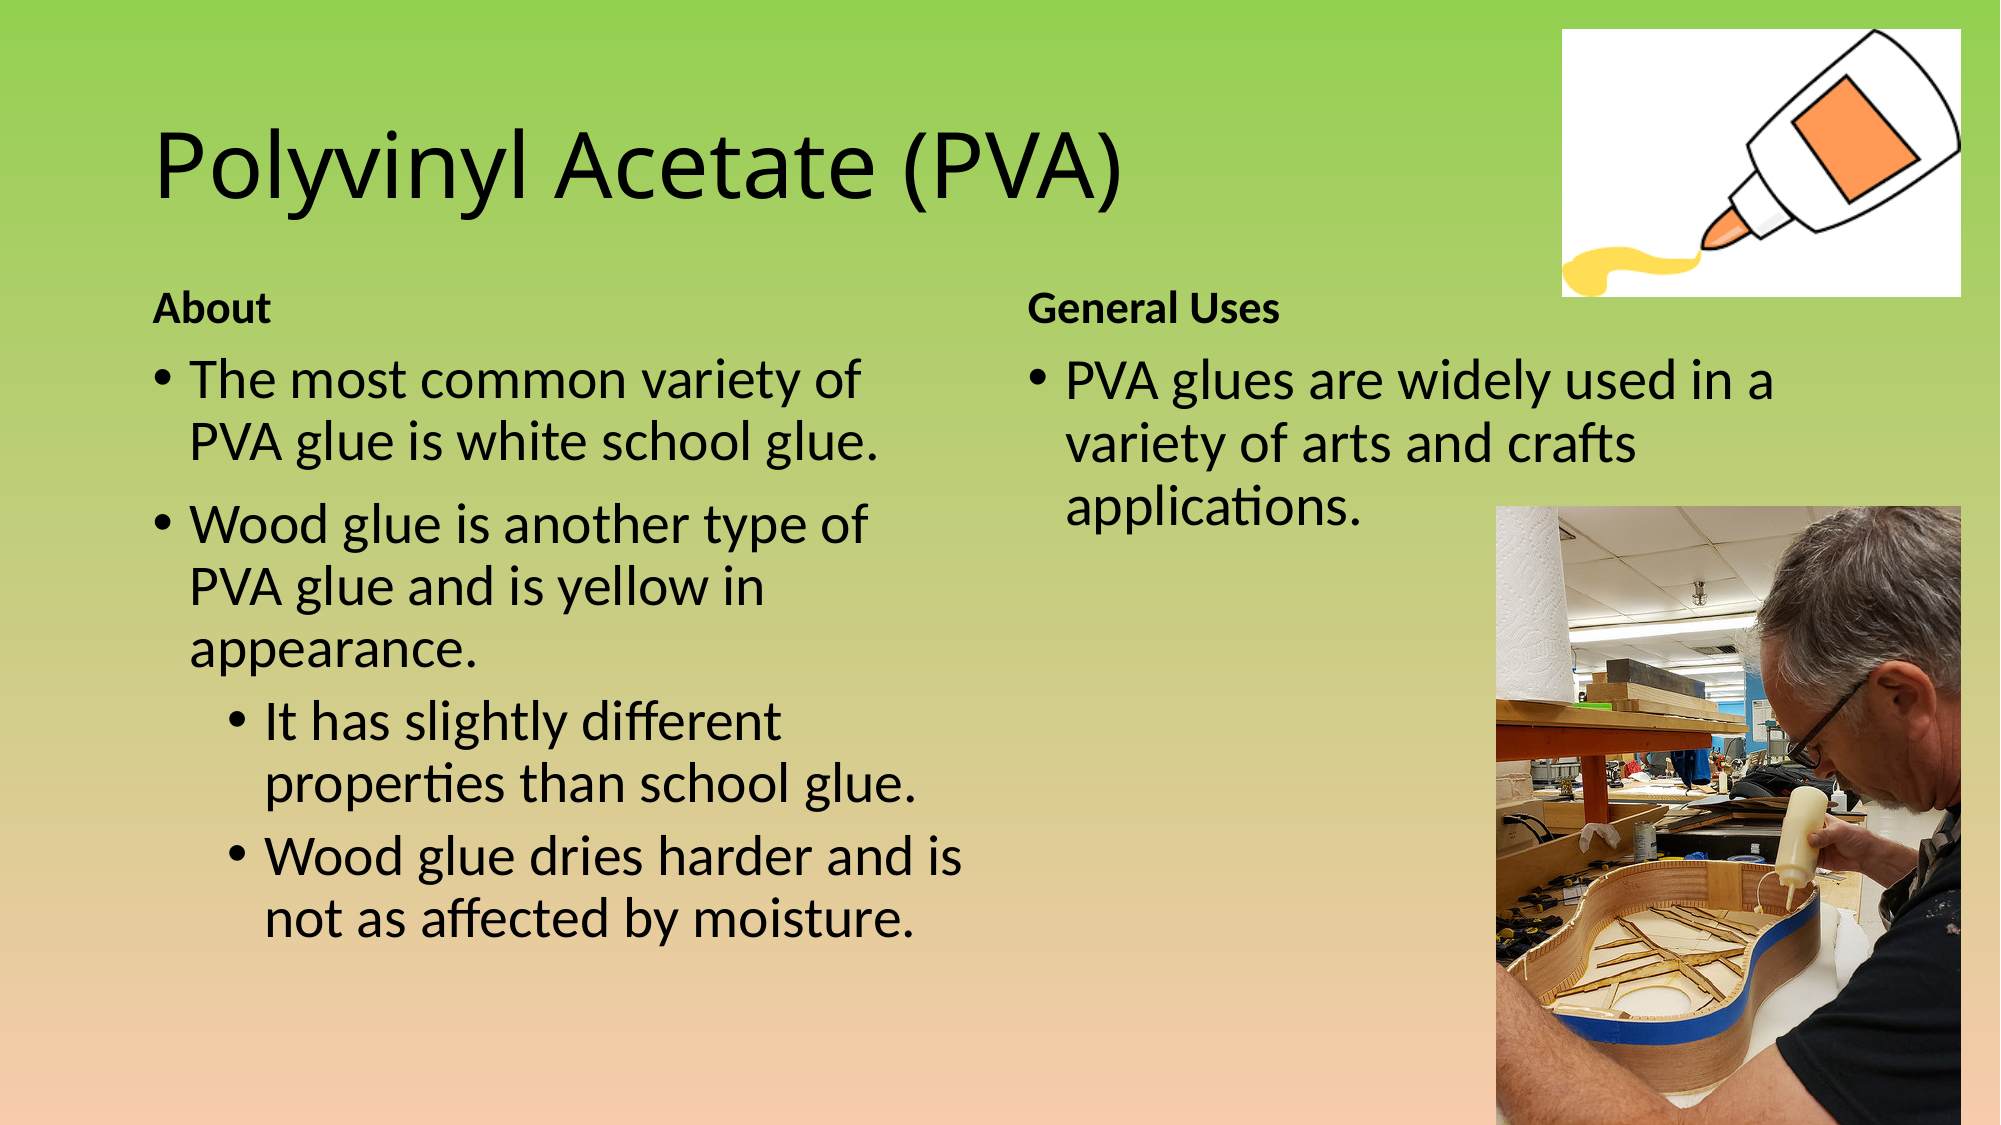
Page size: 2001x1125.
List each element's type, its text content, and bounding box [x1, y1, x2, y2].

picture [1496, 506, 1961, 1125]
list PVA glues are widely used in a variety of arts and crafts applications. [1012, 341, 1863, 1016]
picture [1562, 29, 1961, 297]
title Polyvinyl Acetate (PVA) [137, 59, 1562, 278]
list About [137, 275, 984, 341]
list The most common variety of PVA glue is white school glue. Wood glue is another type of PVA glue and is yellow in appearance. It has slightly different properties than school glue. Wood glue dries harder and is not as affected by moisture. [137, 341, 984, 1016]
list General Uses [1012, 275, 1863, 341]
